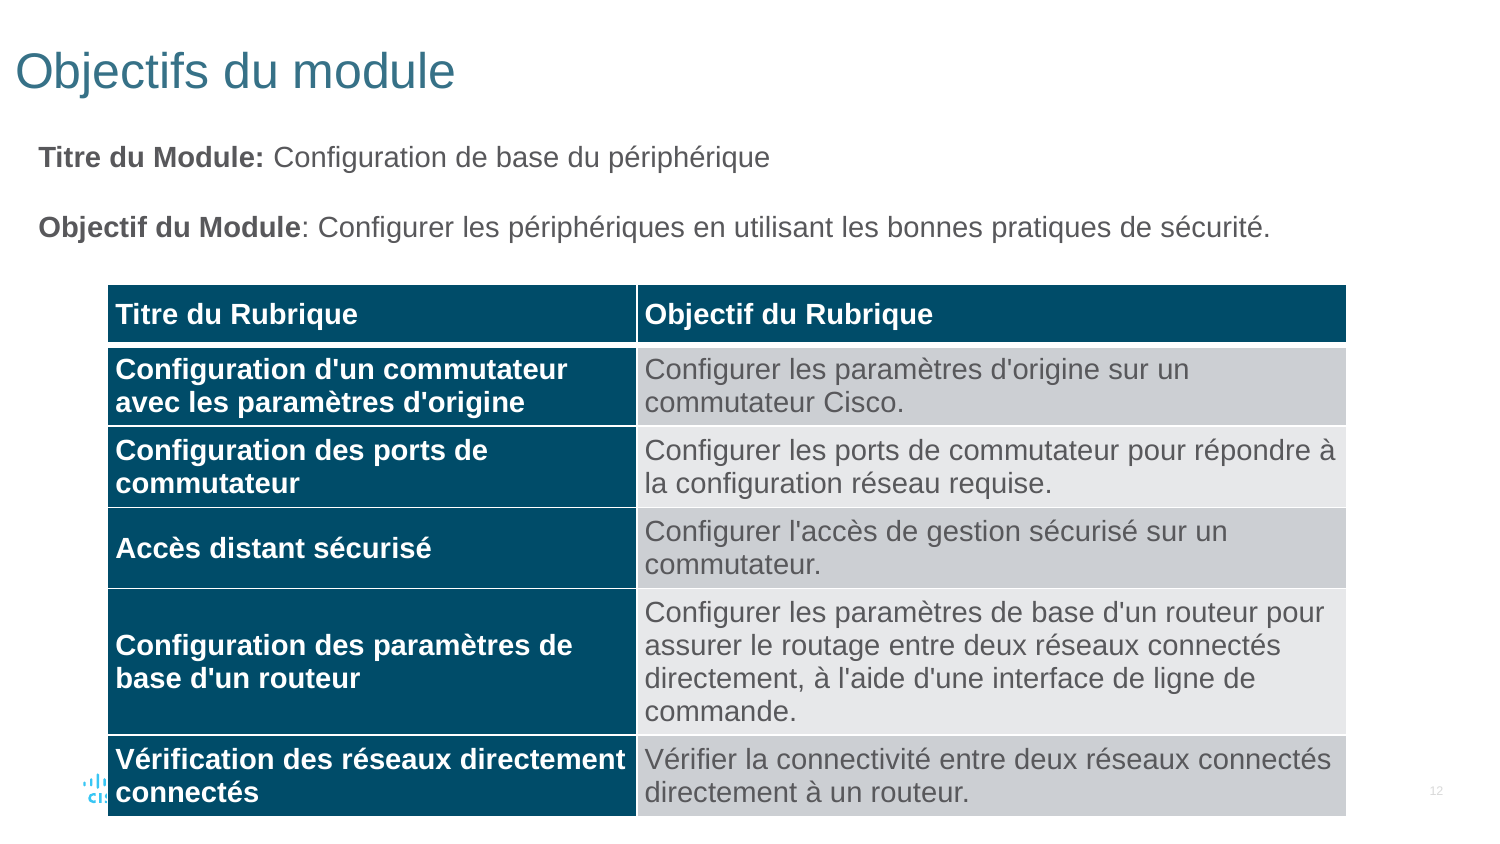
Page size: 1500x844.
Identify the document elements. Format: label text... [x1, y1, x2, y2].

table_cell Configurer les paramètres de base d'un routeur pour assurer le routage entre deux réseaux connectés directement, à l'aide d'une interface de ligne de commande. [638, 589, 1346, 734]
table_header Objectif du Rubrique [638, 285, 1346, 342]
table_cell Configurer les ports de commutateur pour répondre à la configuration réseau requise. [638, 427, 1346, 507]
table_cell Configurer les paramètres d'origine sur un commutateur Cisco. [638, 348, 1346, 425]
title Objectifs du module [0, 6, 1500, 131]
list Titre du Module: Configuration de base du périphérique Objectif du Module: Configurer les périphériques en utilisant les bonnes pratiques de sécurité. [23, 131, 1476, 256]
table_cell Accès distant sécurisé [108, 508, 636, 588]
table_cell Configuration des paramètres de base d'un routeur [108, 589, 636, 734]
table_cell Vérifier la connectivité entre deux réseaux connectés directement à un routeur. [638, 736, 1346, 816]
table_cell Configuration d'un commutateur avec les paramètres d'origine [108, 348, 636, 425]
table_cell Vérification des réseaux directement connectés [108, 736, 636, 816]
table_cell Configuration des ports de commutateur [108, 427, 636, 507]
table_cell Configurer l'accès de gestion sécurisé sur un commutateur. [638, 508, 1346, 588]
table_header Titre du Rubrique [108, 285, 636, 342]
